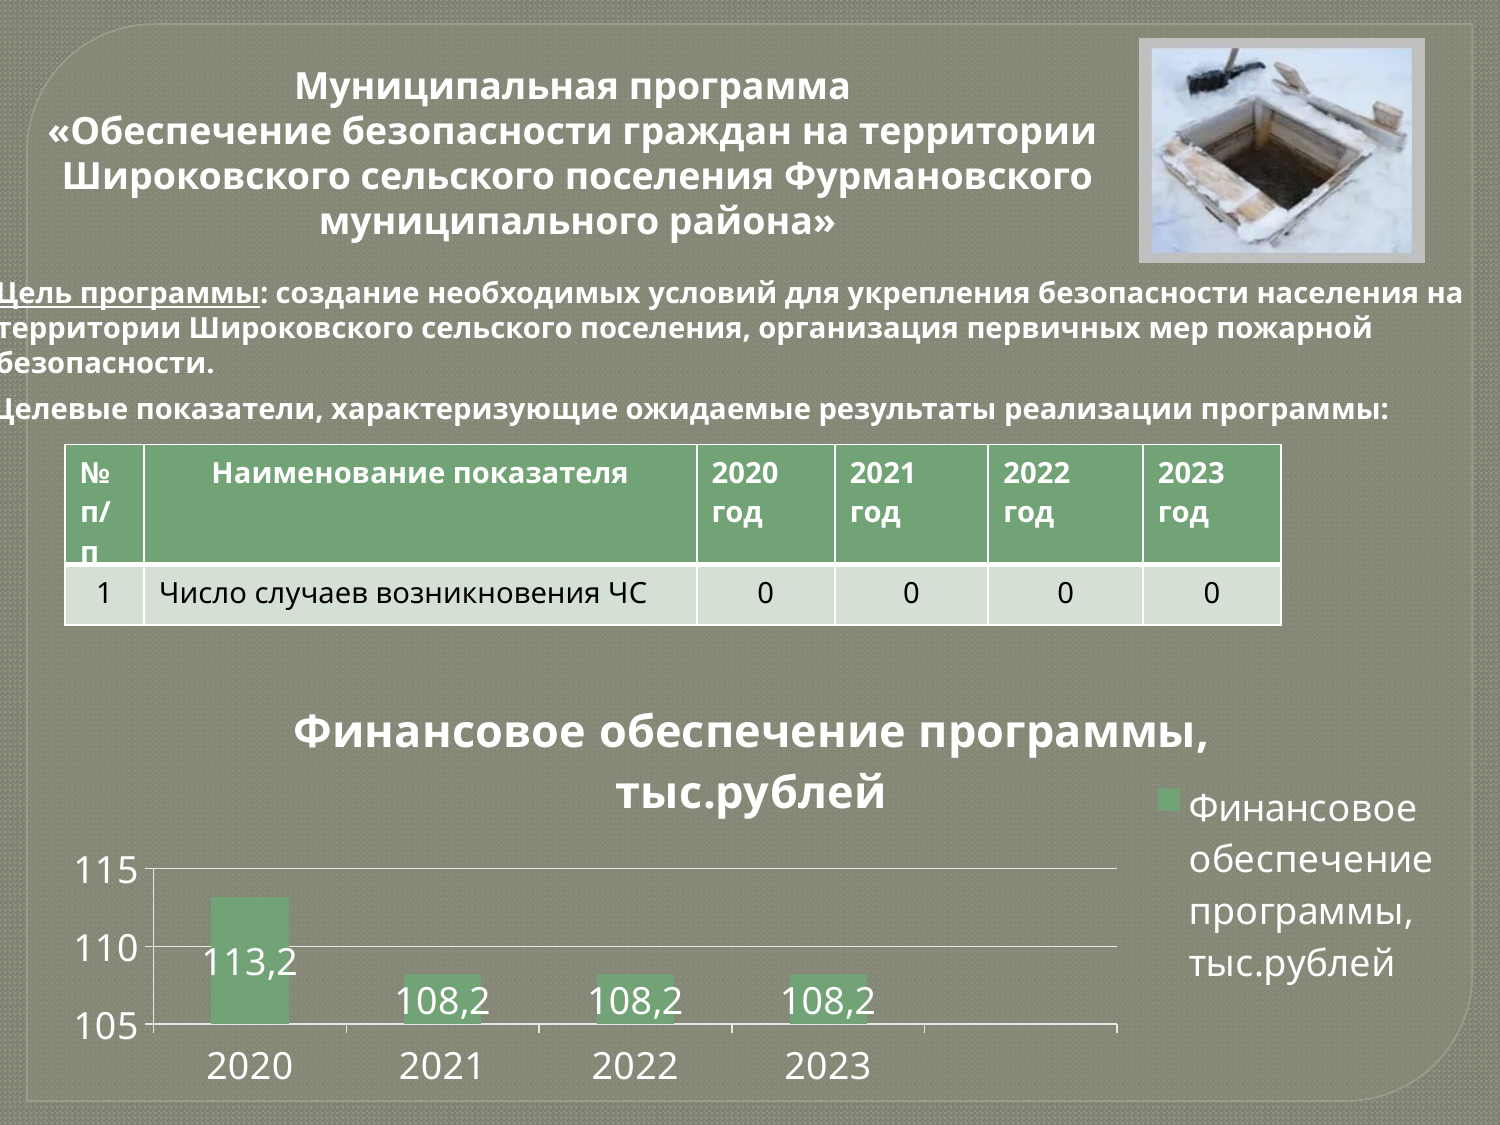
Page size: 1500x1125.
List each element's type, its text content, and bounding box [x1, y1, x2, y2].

table_cell 0 [698, 567, 834, 624]
table_header № п/п [66, 445, 143, 562]
table_header 2021 год [836, 445, 987, 562]
table_cell 0 [836, 567, 987, 624]
text_box Целевые показатели, характеризующие ожидаемые результаты реализации программы: [0, 383, 1405, 433]
table_cell Число случаев возникновения ЧС [145, 567, 696, 624]
table_header 2022 год [989, 445, 1142, 562]
text_box Муниципальная программа «Обеспечение безопасности граждан на территории Широковского сельского поселения Фурмановского муниципального района» [15, 54, 1132, 249]
table_cell 0 [1144, 567, 1280, 624]
table_header 2023 год [1144, 445, 1280, 562]
text_box Цель программы: создание необходимых условий для укрепления безопасности населения на территории Широковского сельского поселения, организация первичных мер пожарной безопасности. [0, 267, 1487, 432]
table_header 2020 год [698, 445, 834, 562]
picture [1139, 38, 1425, 264]
table_header Наименование показателя [145, 445, 696, 562]
chart [44, 668, 1459, 1100]
table_cell 0 [989, 567, 1142, 624]
table_cell 1 [66, 567, 143, 624]
